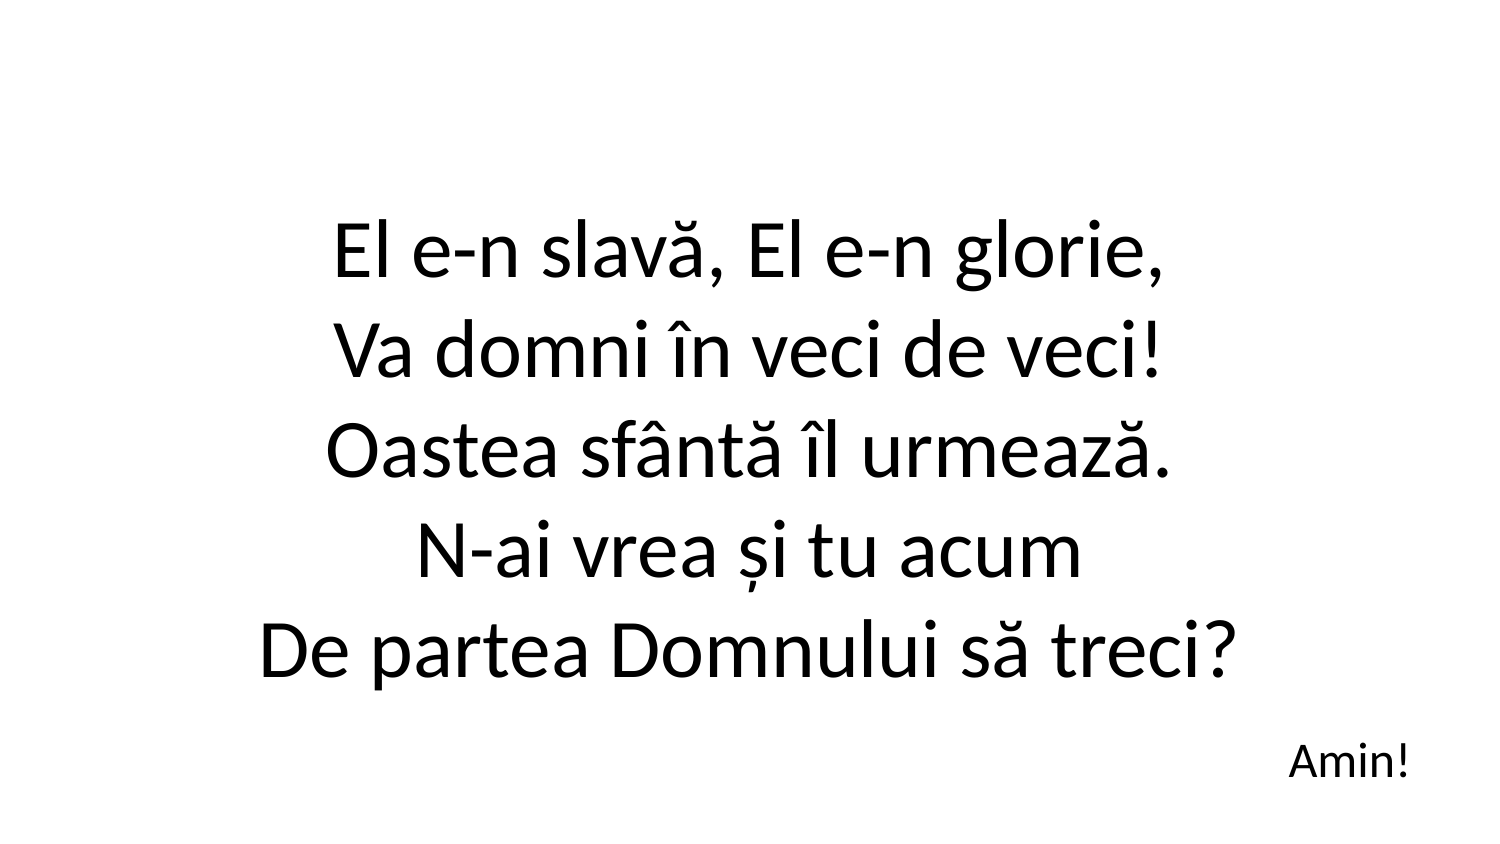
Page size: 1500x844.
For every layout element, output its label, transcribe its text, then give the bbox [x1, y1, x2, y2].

text_box El e-n slavă, El e-n glorie, Va domni în veci de veci! Oastea sfântă îl urmează. N-ai vrea și tu acum De partea Domnului să treci? [243, 142, 1257, 702]
text_box Amin! [1273, 674, 1427, 795]
